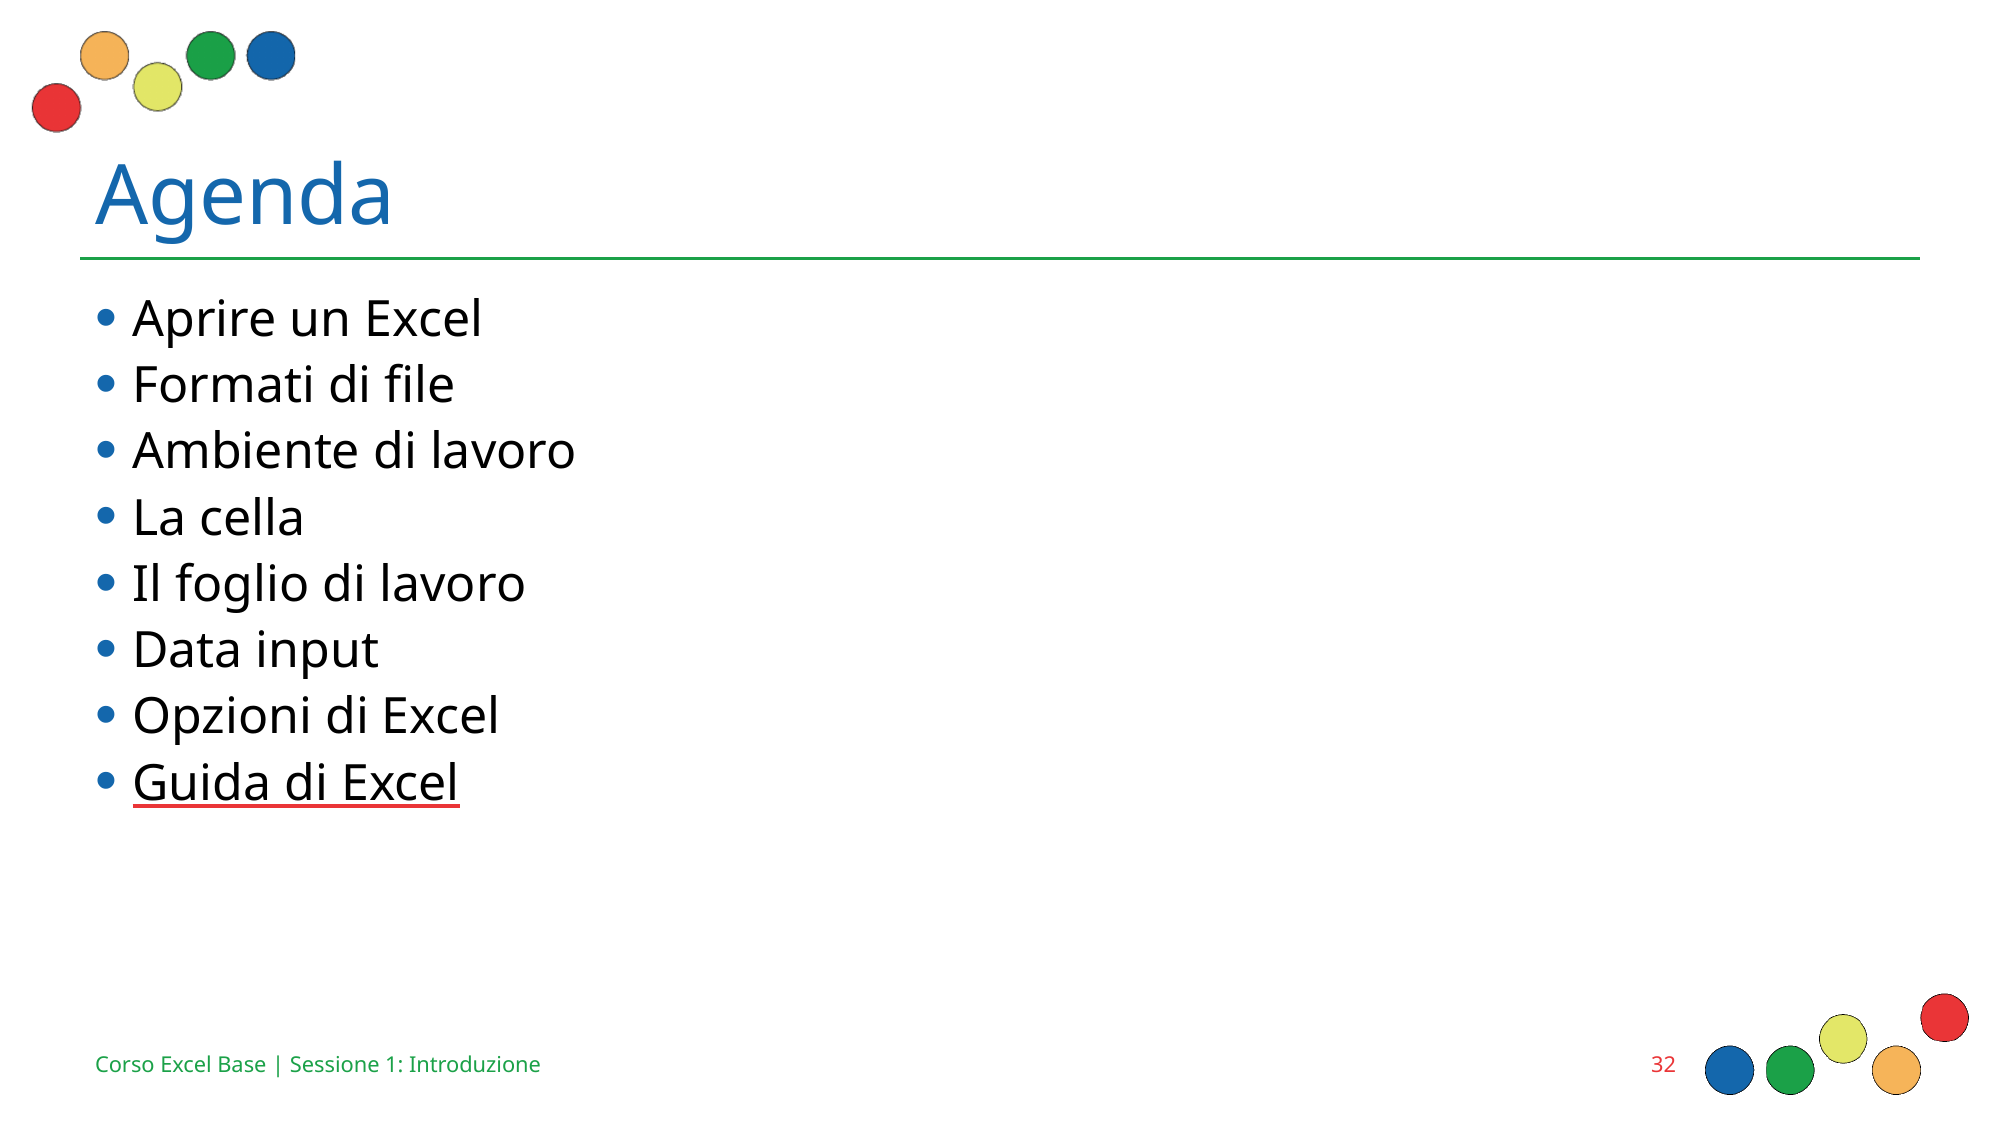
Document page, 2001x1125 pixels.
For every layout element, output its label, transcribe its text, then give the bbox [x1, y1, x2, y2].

picture [29, 30, 295, 135]
slide_number 32 [1583, 1035, 1692, 1096]
footer Corso Excel Base | Sessione 1: Introduzione [80, 1035, 1571, 1096]
title Agenda [80, 123, 1920, 259]
list Aprire un Excel Formati di file Ambiente di lavoro La cella Il foglio di lavoro Data input Opzioni di Excel Guida di Excel [80, 278, 1920, 1011]
picture [1704, 990, 1971, 1096]
